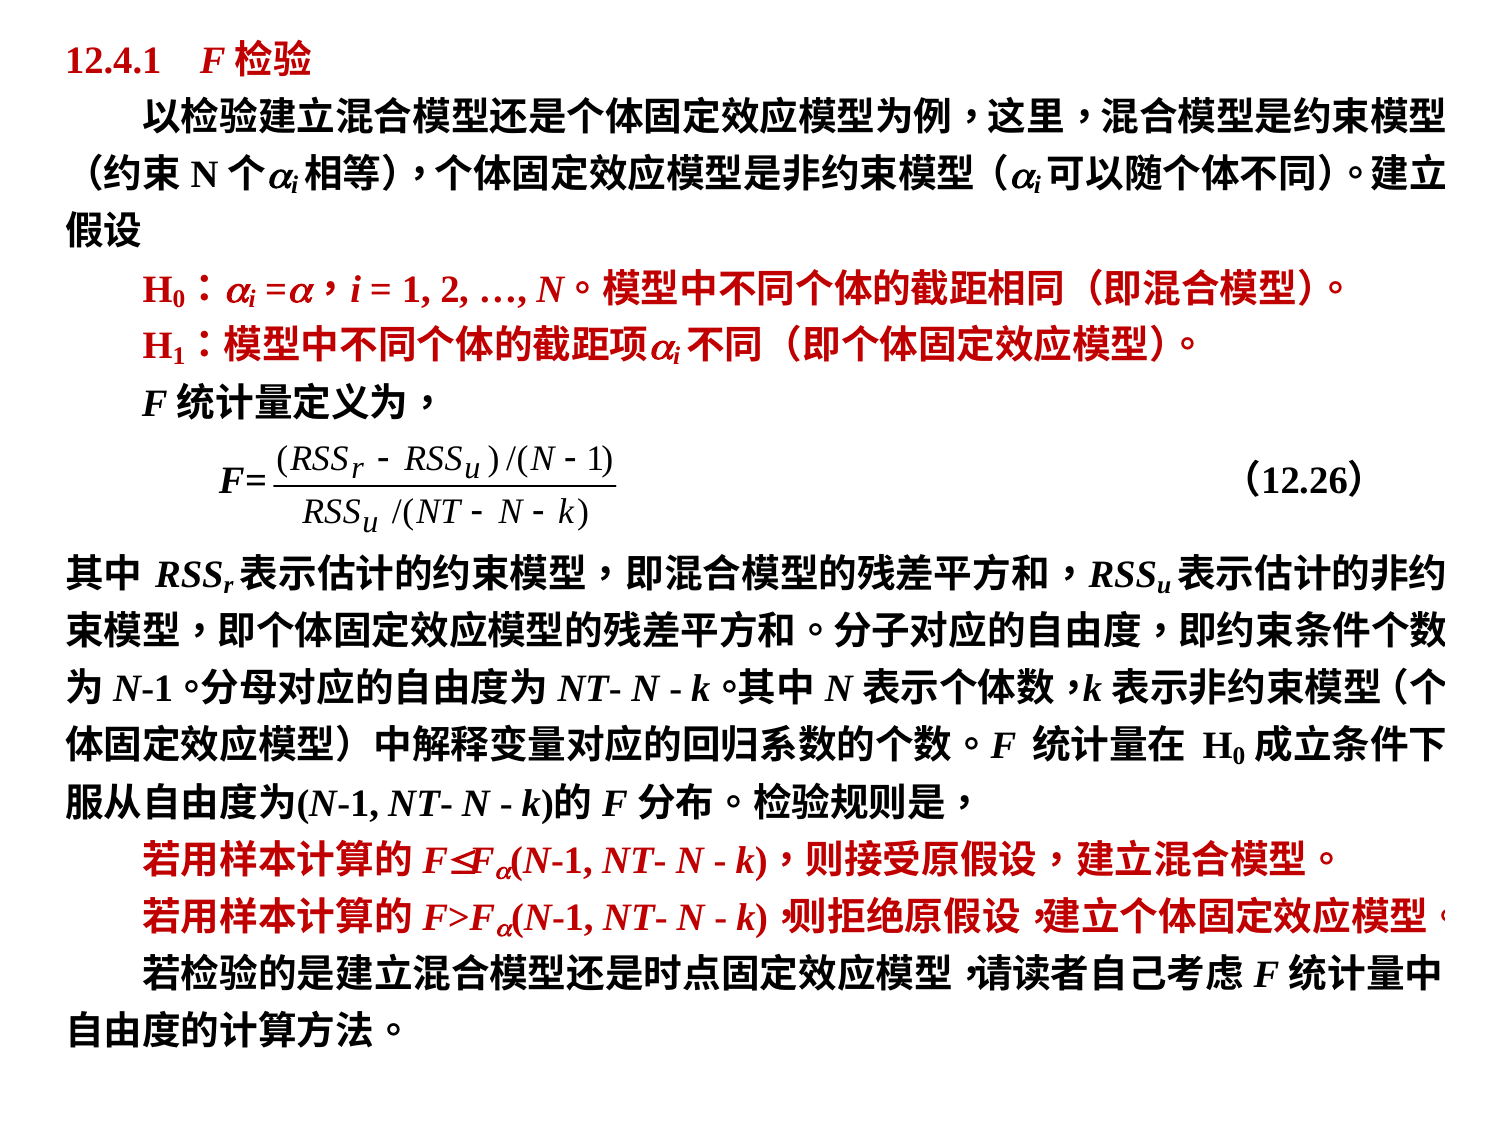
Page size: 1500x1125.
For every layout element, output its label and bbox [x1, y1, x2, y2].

picture [64, 30, 1445, 1059]
